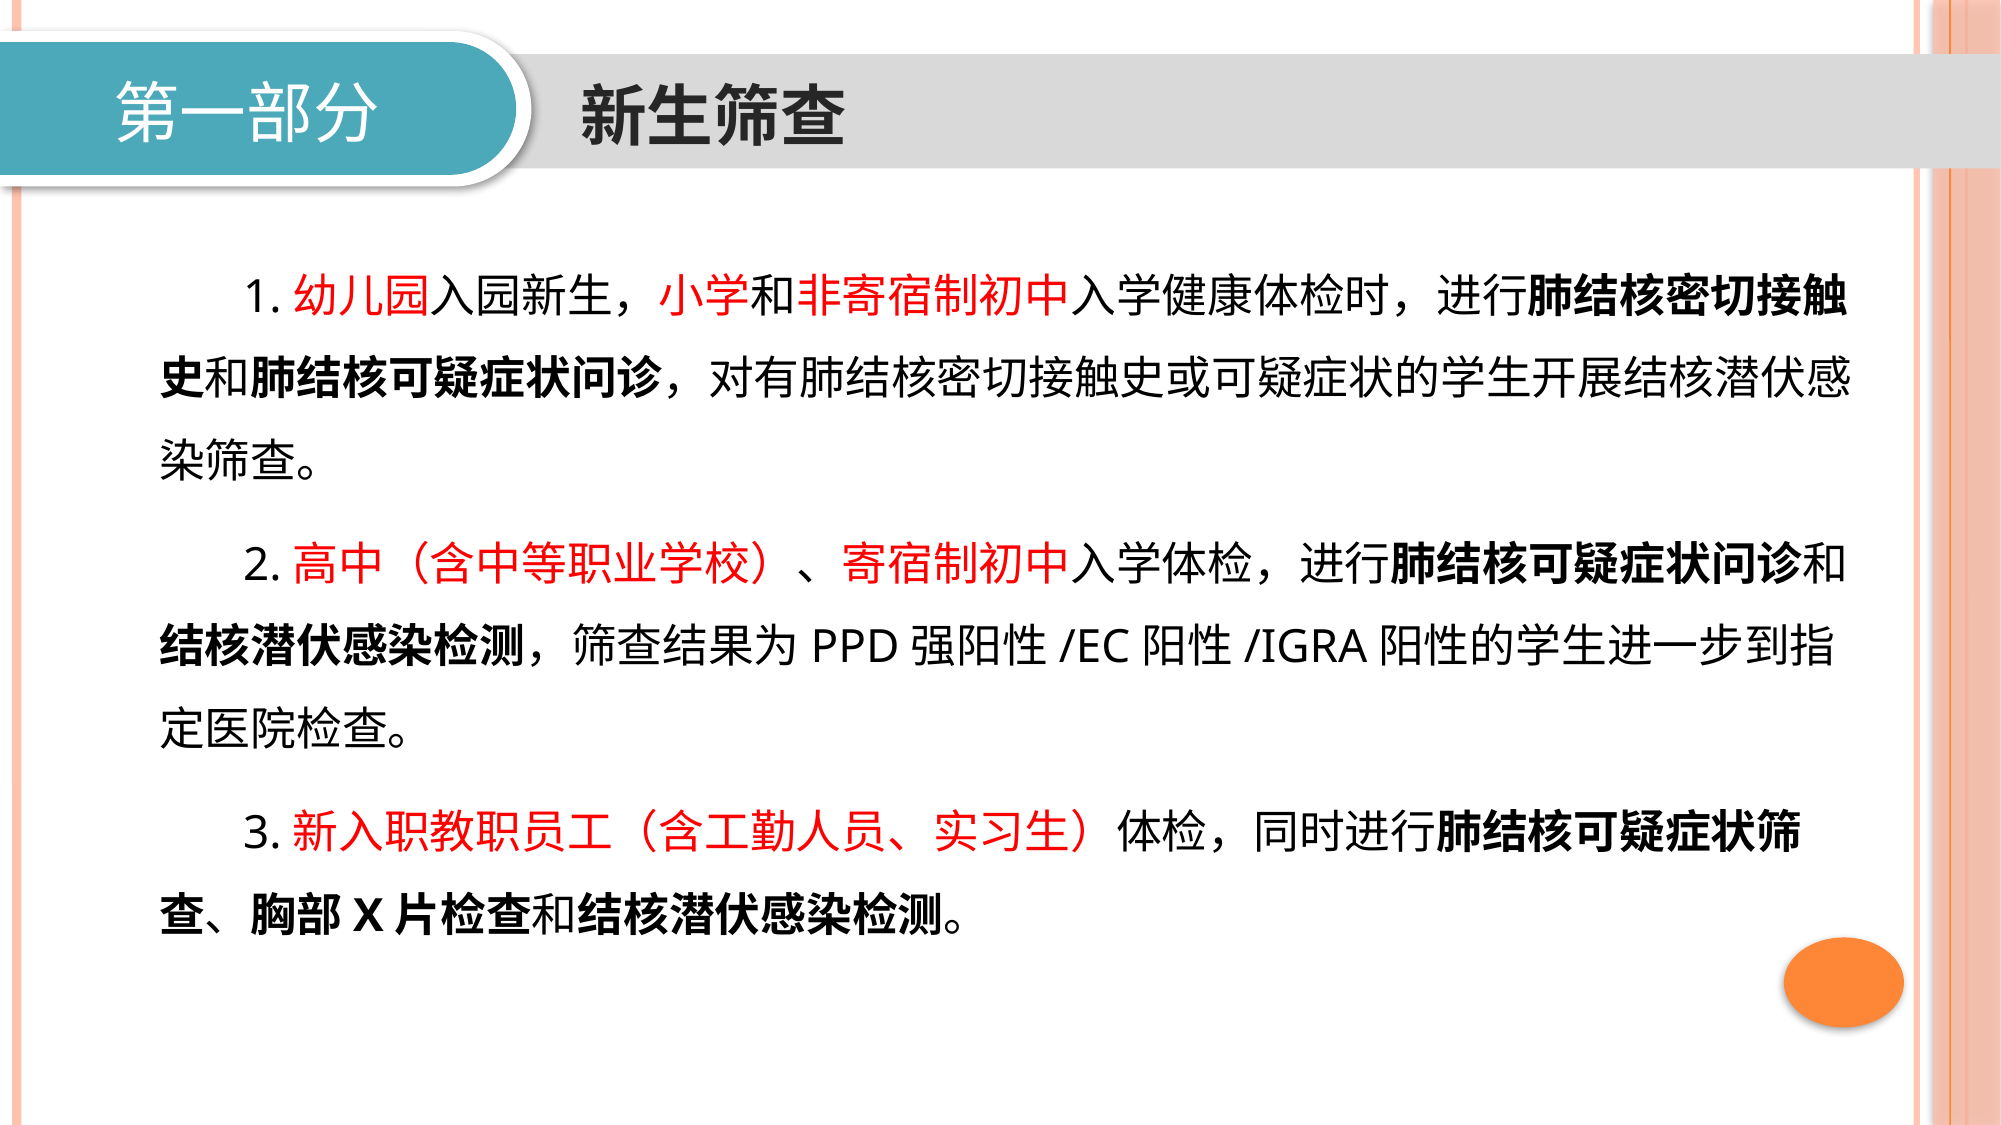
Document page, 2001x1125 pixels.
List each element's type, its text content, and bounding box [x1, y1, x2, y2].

text_box 1.幼儿园入园新生，小学和非寄宿制初中入学健康体检时，进行肺结核密切接触史和肺结核可疑症状问诊，对有肺结核密切接触史或可疑症状的学生开展结核潜伏感染筛查。 2.高中（含中等职业学校）、寄宿制初中入学体检，进行肺结核可疑症状问诊和结核潜伏感染检测，筛查结果为PPD强阳性/EC阳性/IGRA阳性的学生进一步到指定医院检查。 3.新入职教职员工（含工勤人员、实习生）体检，同时进行肺结核可疑症状筛查、胸部X片检查和结核潜伏感染检测。 [144, 231, 1874, 948]
text_box 新生筛查 [565, 66, 1128, 162]
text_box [0, 30, 532, 187]
text_box [538, 52, 2000, 170]
